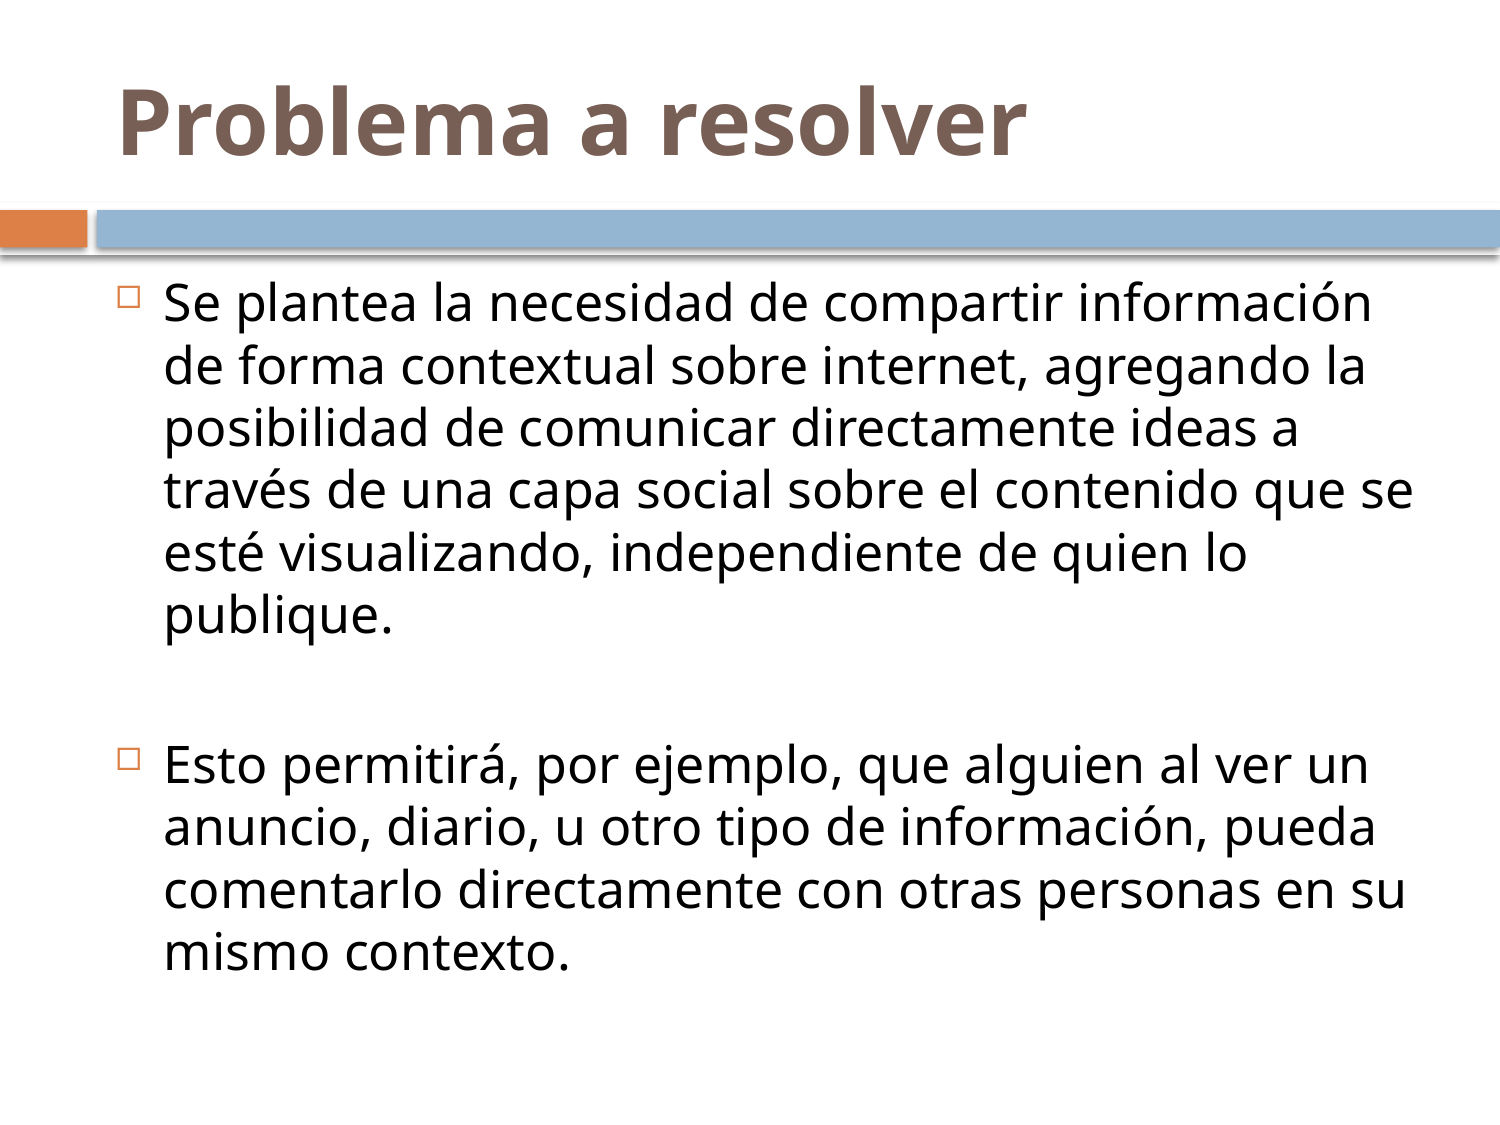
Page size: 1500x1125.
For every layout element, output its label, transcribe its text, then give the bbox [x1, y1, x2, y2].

list Se plantea la necesidad de compartir información de forma contextual sobre internet, agregando la posibilidad de comunicar directamente ideas a través de una capa social sobre el contenido que se esté visualizando, independiente de quien lo publique. Esto permitirá, por ejemplo, que alguien al ver un anuncio, diario, u otro tipo de información, pueda comentarlo directamente con otras personas en su mismo contexto. [100, 262, 1438, 1000]
title Problema a resolver [100, 37, 1438, 200]
